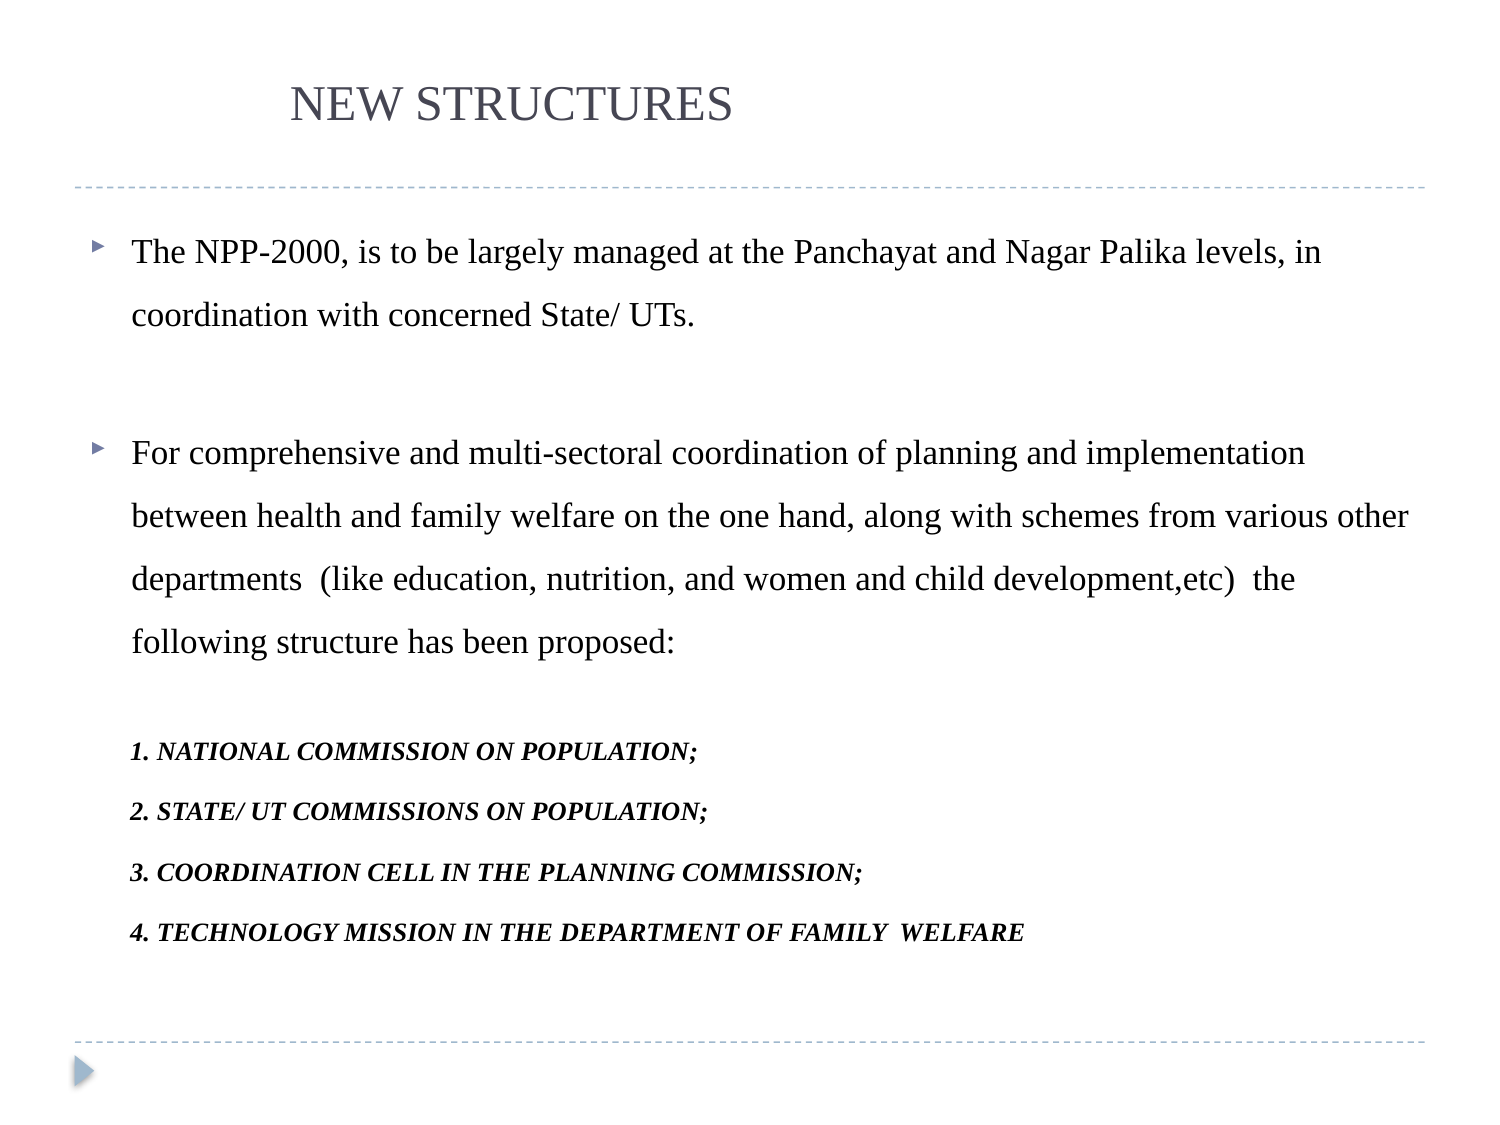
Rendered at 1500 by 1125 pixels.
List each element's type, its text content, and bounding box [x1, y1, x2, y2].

list The NPP-2000, is to be largely managed at the Panchayat and Nagar Palika levels, in coordination with concerned State/ UTs. For comprehensive and multi-sectoral coordination of planning and implementation between health and family welfare on the one hand, along with schemes from various other departments (like education, nutrition, and women and child development,etc) the following structure has been proposed: 1. NATIONAL COMMISSION ON POPULATION; 2. STATE/ UT COMMISSIONS ON POPULATION; 3. COORDINATION CELL IN THE PLANNING COMMISSION; 4. TECHNOLOGY MISSION IN THE DEPARTMENT OF FAMILY WELFARE [75, 200, 1425, 1025]
title NEW STRUCTURES [275, 45, 1425, 138]
